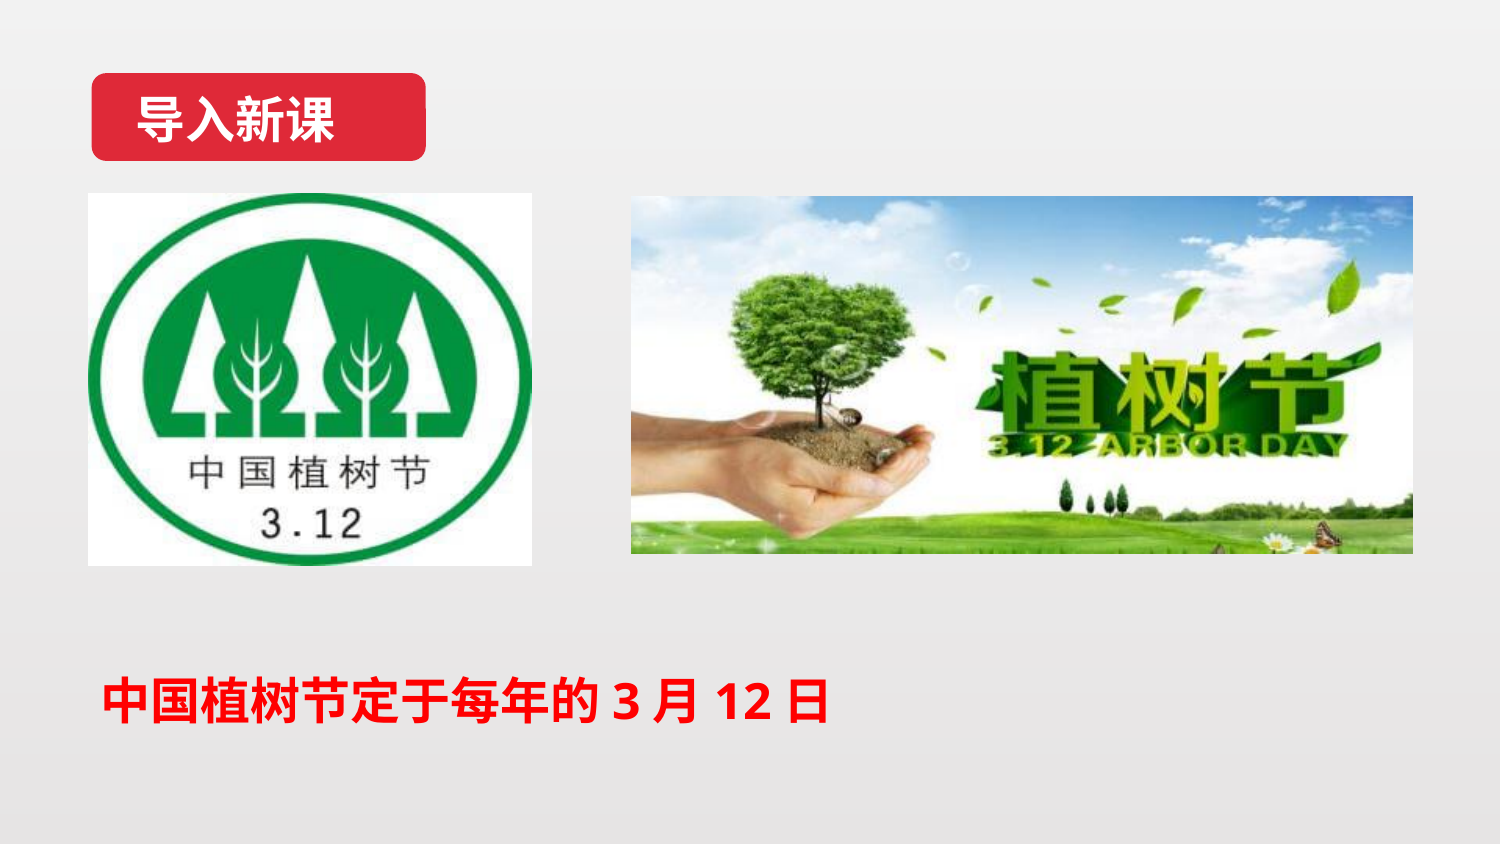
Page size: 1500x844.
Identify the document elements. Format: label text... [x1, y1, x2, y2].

text_box 中国植树节定于每年的3月12日 [89, 633, 1164, 736]
picture [88, 193, 532, 566]
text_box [91, 73, 426, 161]
picture [631, 196, 1413, 554]
